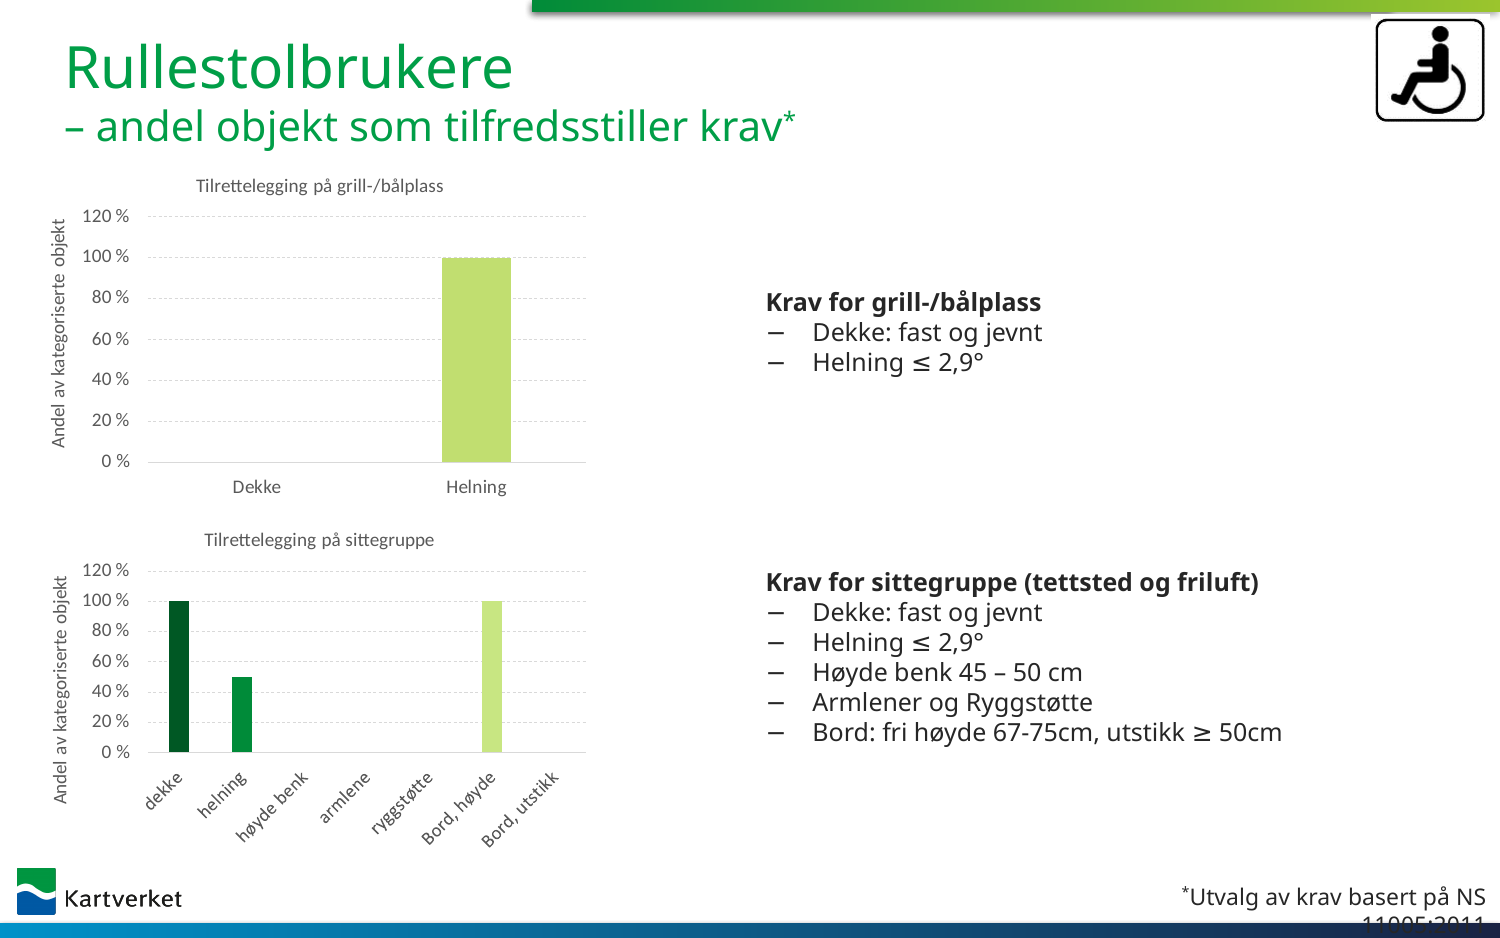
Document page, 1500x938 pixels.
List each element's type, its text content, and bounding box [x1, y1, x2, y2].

text_box *Utvalg av krav basert på NS 11005:2011 [1068, 873, 1500, 938]
text_box Krav for sittegruppe (tettsted og friluft) Dekke: fast og jevnt Helning ≤ 2,9° Høyde benk 45 – 50 cm Armlener og Ryggstøtte Bord: fri høyde 67-75cm, utstikk ≥ 50cm [750, 559, 1500, 754]
picture [41, 166, 597, 505]
text_box Krav for grill-/bålplass Dekke: fast og jevnt Helning ≤ 2,9° [750, 279, 1452, 384]
text_box Rullestolbrukere – andel objekt som tilfredsstiller krav* [49, 14, 1431, 158]
picture [41, 520, 597, 859]
picture [1371, 13, 1491, 127]
